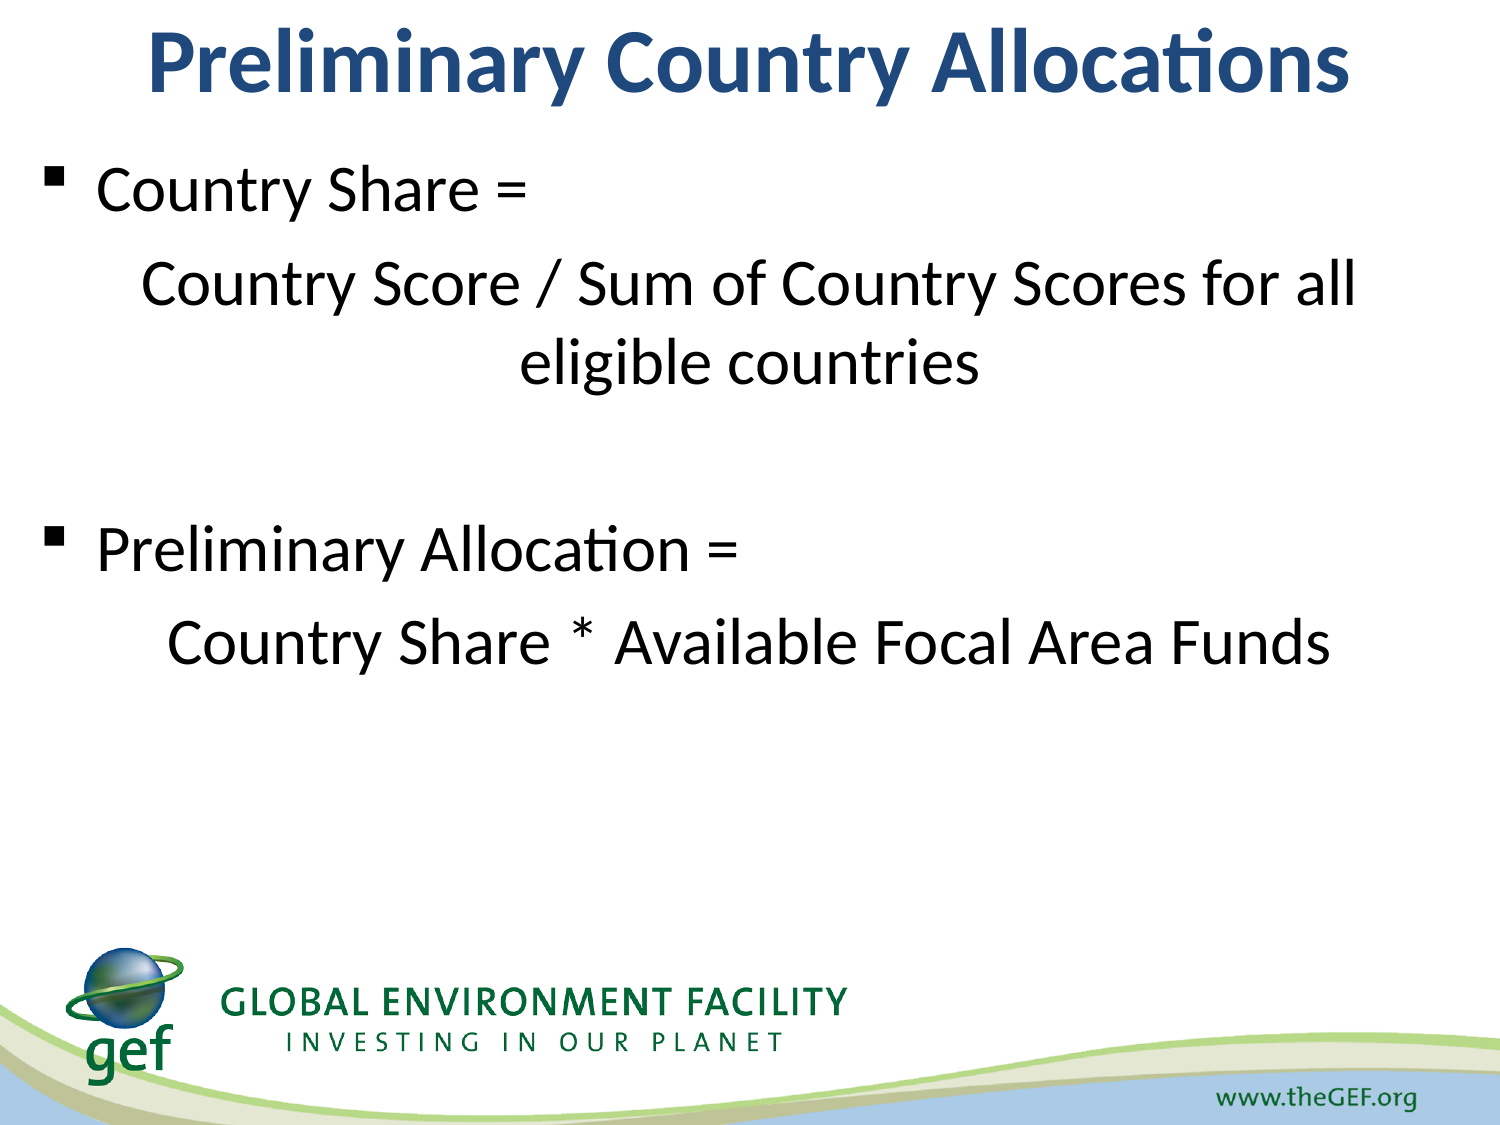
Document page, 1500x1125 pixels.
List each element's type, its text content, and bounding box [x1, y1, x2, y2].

title Preliminary Country Allocations [74, 0, 1426, 113]
list Country Share = Country Score / Sum of Country Scores for all eligible countries Preliminary Allocation = Country Share * Available Focal Area Funds [24, 137, 1476, 1001]
picture [0, 920, 1500, 1125]
